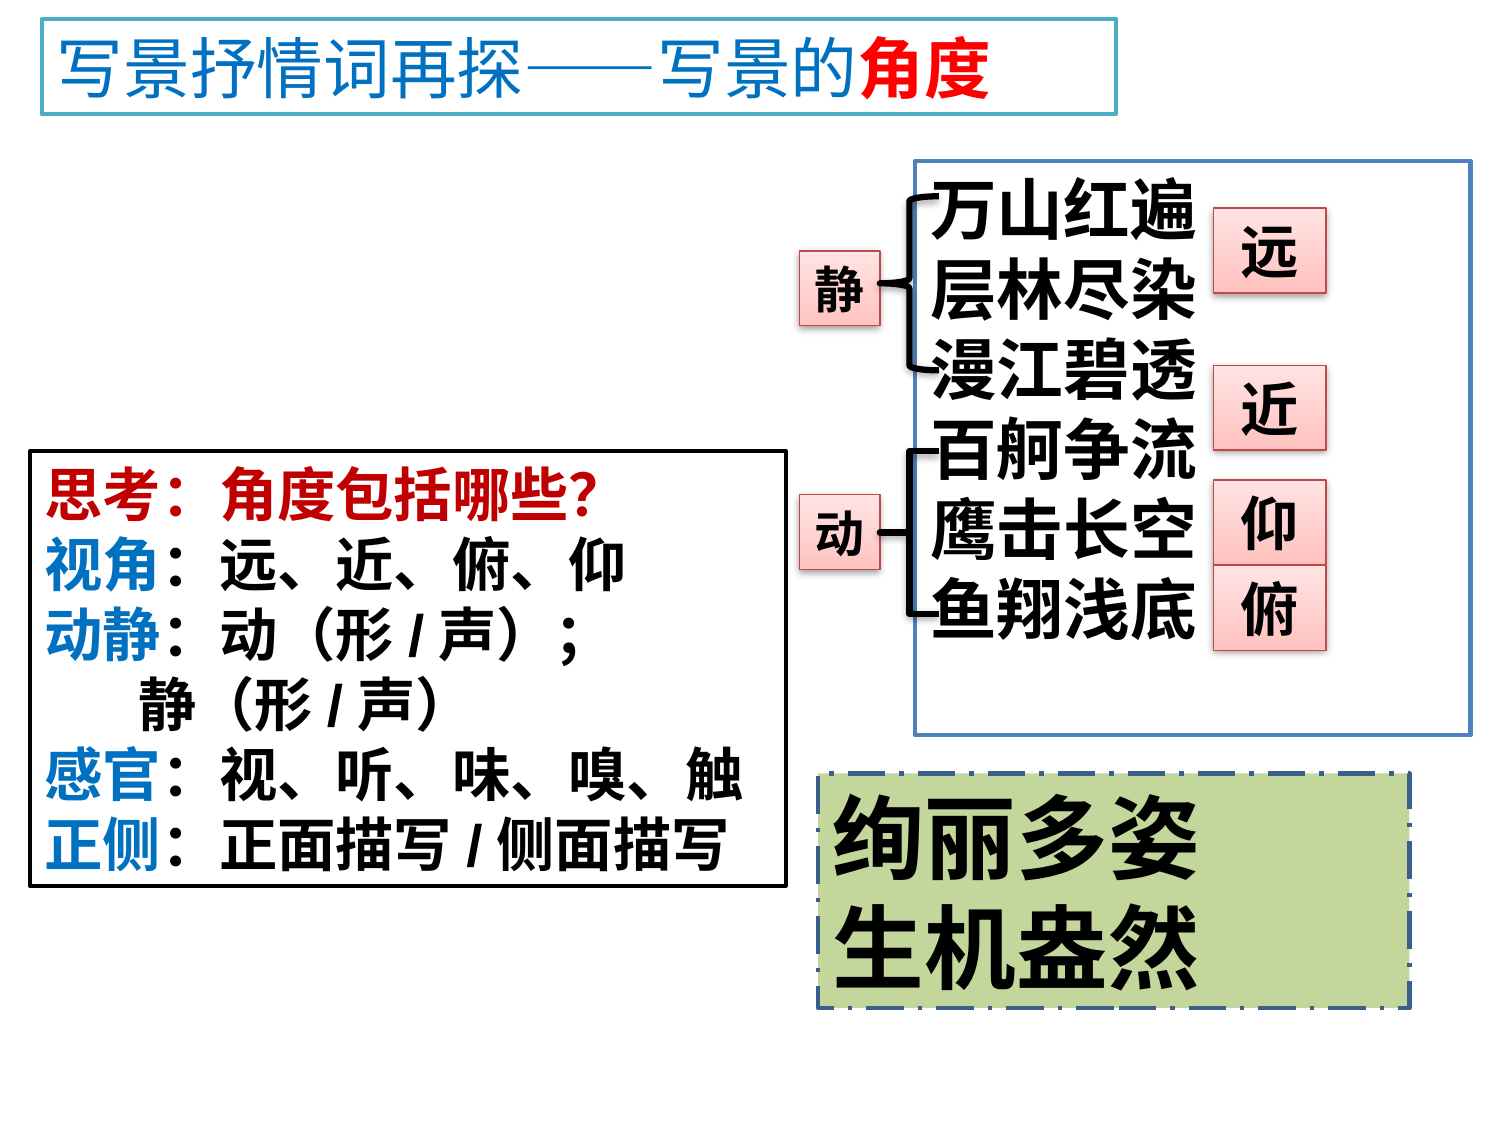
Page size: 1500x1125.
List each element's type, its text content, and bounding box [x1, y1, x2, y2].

text_box 万山红遍 层林尽染 漫江碧透 百舸争流 鹰击长空 鱼翔浅底 [913, 159, 1473, 737]
text_box 写景抒情词再探——写景的角度 [40, 17, 1118, 116]
text_box 静 [799, 250, 881, 326]
text_box 近 [1213, 365, 1327, 451]
text_box 动 [799, 494, 881, 570]
text_box 远 [1213, 207, 1327, 294]
text_box 绚丽多姿 生机盎然 [818, 773, 1410, 1008]
text_box [876, 193, 939, 374]
text_box [876, 448, 939, 617]
text_box 思考：角度包括哪些？ 视角：远、近、俯、仰 动静：动（形/声）； 静（形/声） 感官：视、听、味、嗅、触 正侧：正面描写/侧面描写 [28, 449, 788, 888]
text_box 仰 [1213, 479, 1327, 564]
text_box 俯 [1213, 565, 1327, 651]
